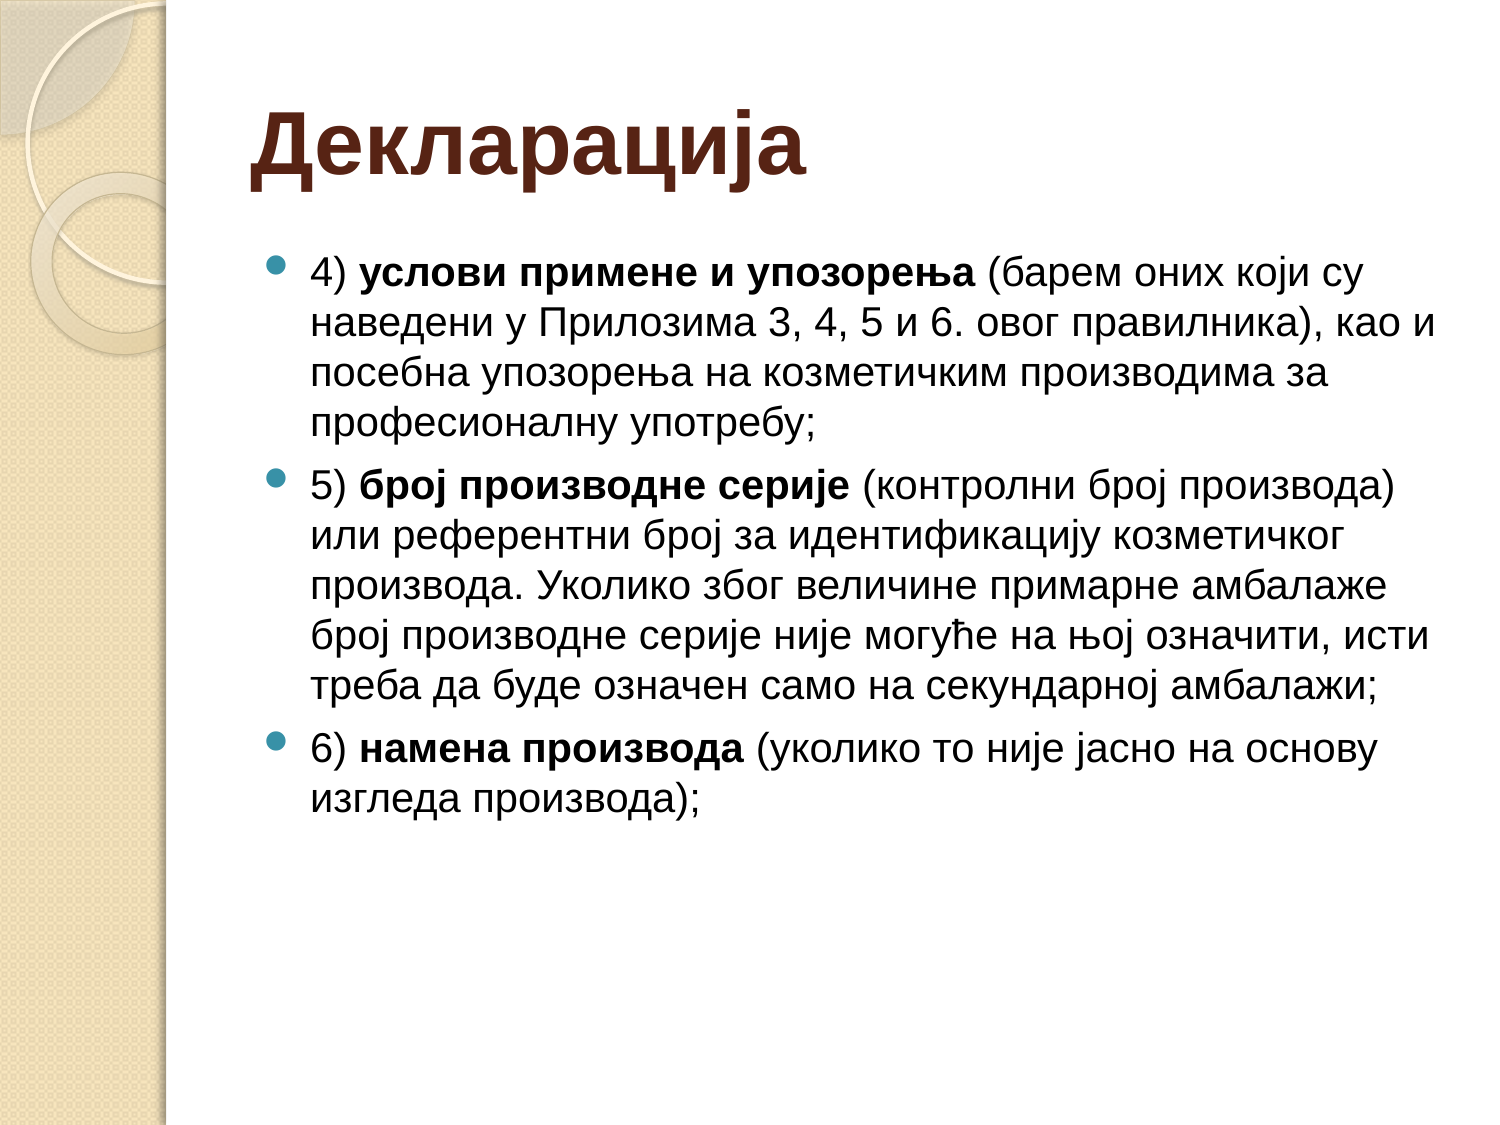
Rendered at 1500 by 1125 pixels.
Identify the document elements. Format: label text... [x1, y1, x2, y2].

title Декларација [235, 45, 1466, 233]
list 4) услови примене и упозорења (барем оних који су наведени у Прилозима 3, 4, 5 и 6. овог правилника), као и посебна упозорења на козметичким производима за професионалну употребу; 5) број производне серије (контролни број производа) или референтни број за идентификацију козметичког производа. Уколико због величине примарне амбалаже број производне серије није могуће на њој означити, исти треба да буде означен само на секундарној амбалажи; 6) намена производа (уколико то није јасно на основу изгледа производа); [235, 237, 1466, 1025]
